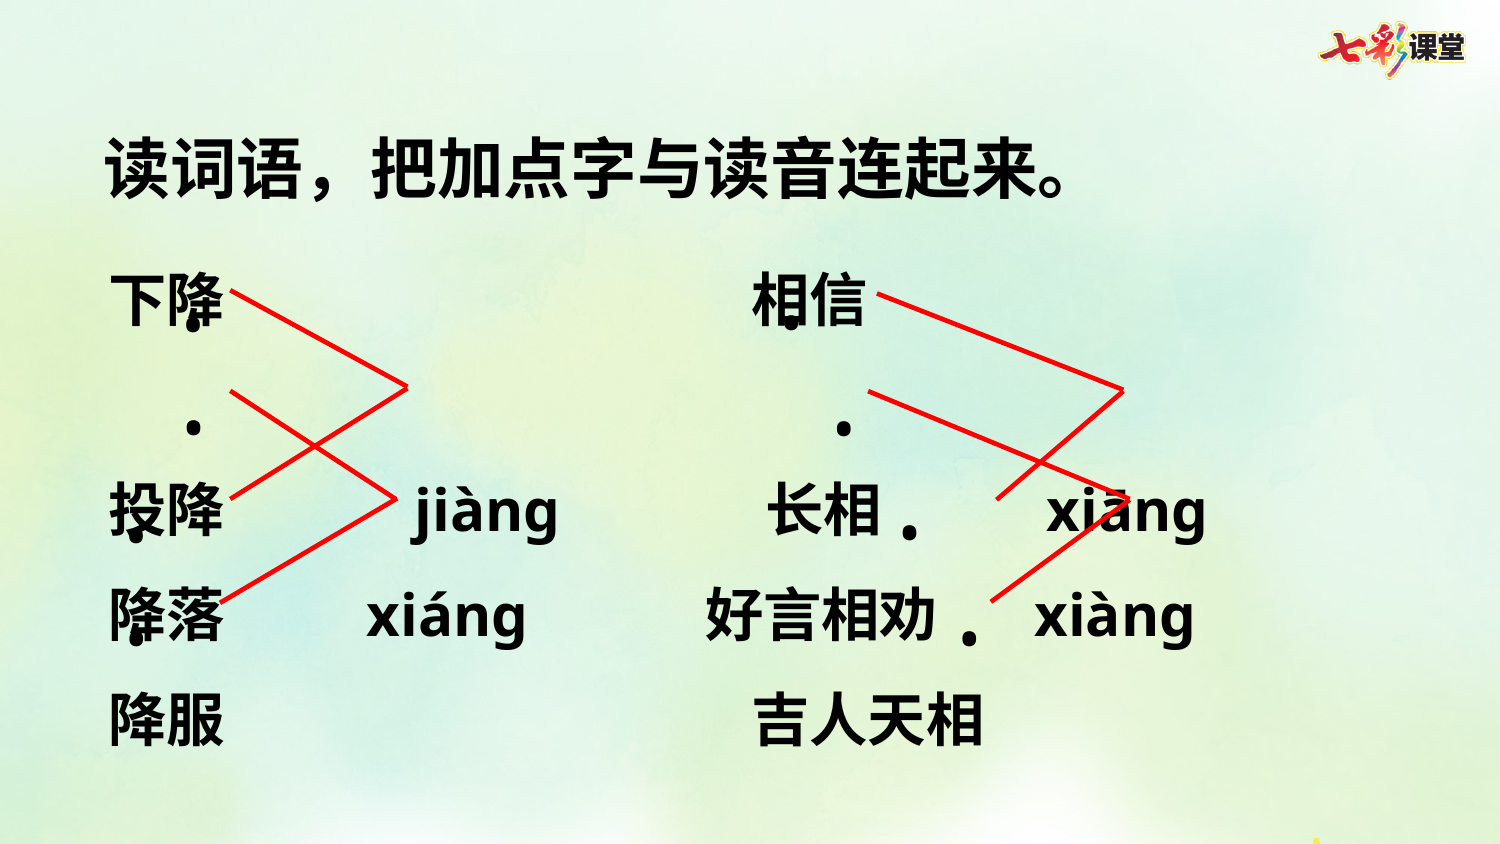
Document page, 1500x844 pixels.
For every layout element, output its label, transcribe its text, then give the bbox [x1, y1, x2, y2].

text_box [990, 499, 1130, 603]
text_box • [106, 600, 167, 675]
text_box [229, 387, 408, 500]
text_box • [761, 284, 821, 359]
picture [0, 0, 1500, 844]
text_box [996, 390, 1124, 501]
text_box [1124, 390, 1130, 498]
text_box • [814, 390, 866, 465]
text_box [229, 289, 408, 387]
text_box 下降 相信 投降 jiàng 长相 xiāng 降落 xiáng 好言相劝 xiàng 降服 吉人天相 [93, 221, 1424, 761]
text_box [876, 293, 1124, 389]
text_box • [163, 389, 224, 464]
text_box • [163, 286, 223, 362]
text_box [867, 390, 995, 500]
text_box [219, 497, 398, 604]
text_box • [879, 509, 940, 569]
text_box 读词语，把加点字与读音连起来。 [88, 102, 1281, 218]
text_box • [106, 496, 167, 572]
text_box • [939, 600, 1000, 675]
